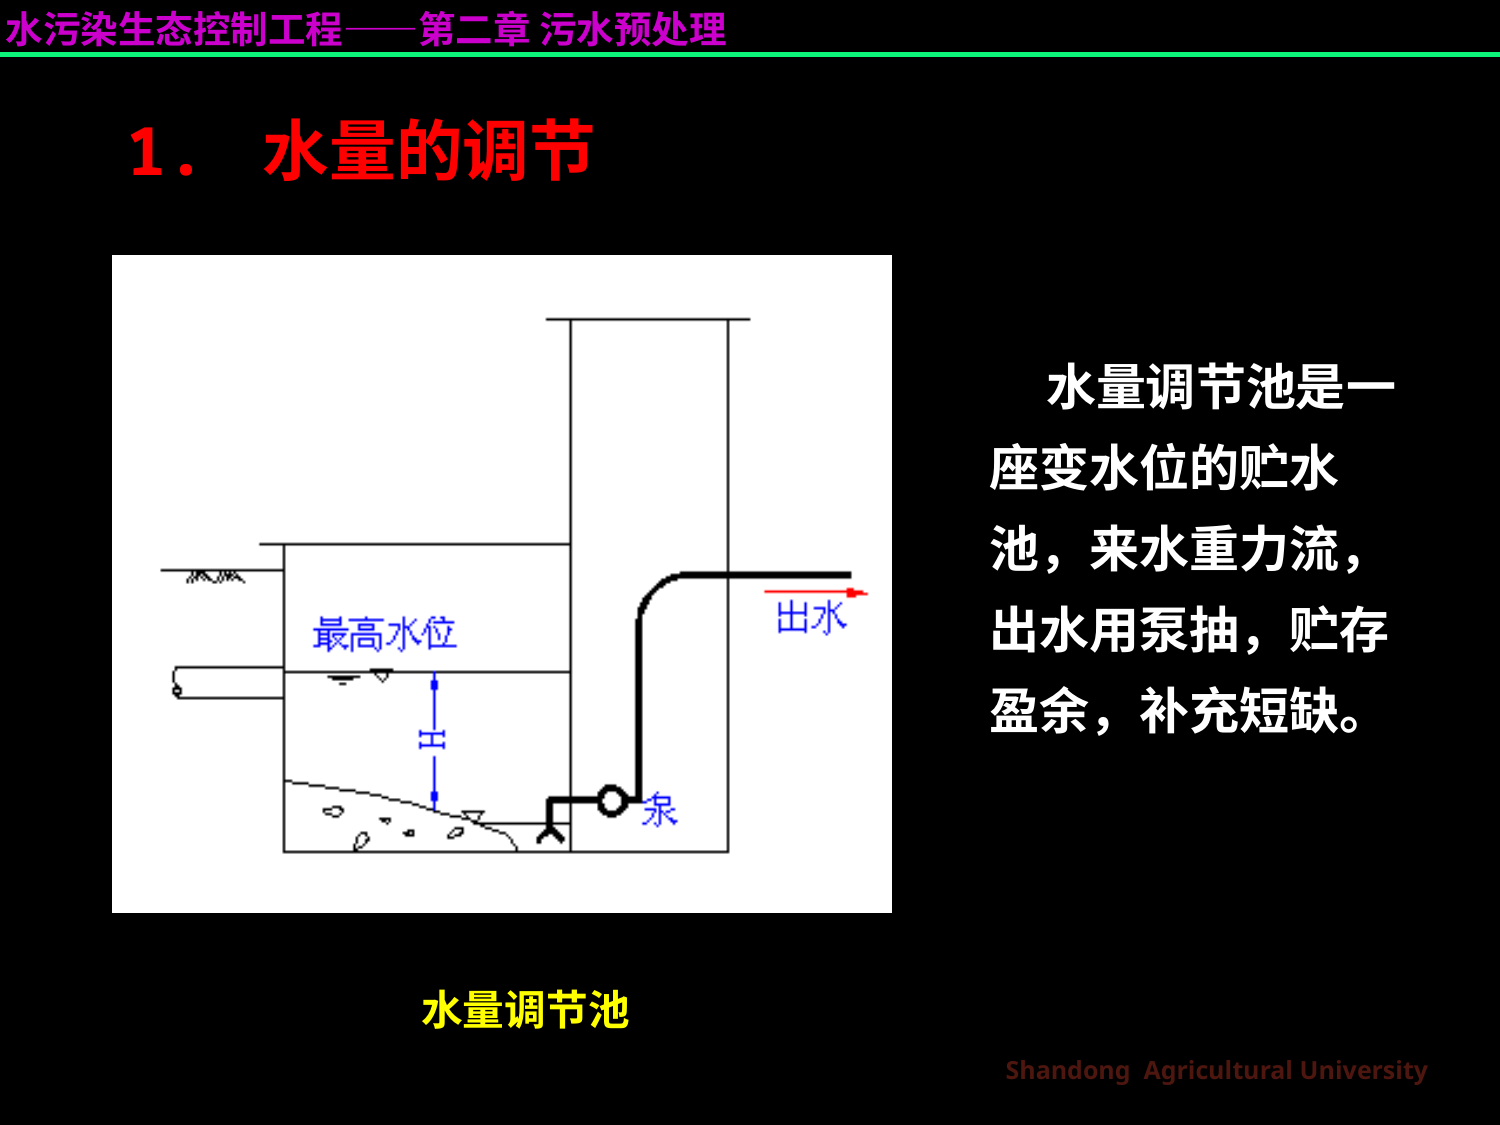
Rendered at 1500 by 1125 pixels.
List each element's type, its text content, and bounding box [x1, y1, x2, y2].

text_box 水量调节池 [159, 975, 892, 1041]
text_box 水量调节池是一座变水位的贮水池，来水重力流，出水用泵抽，贮存盈余，补充短缺。 [974, 327, 1412, 747]
picture [111, 255, 892, 913]
text_box 1. 水量的调节 [112, 101, 668, 197]
